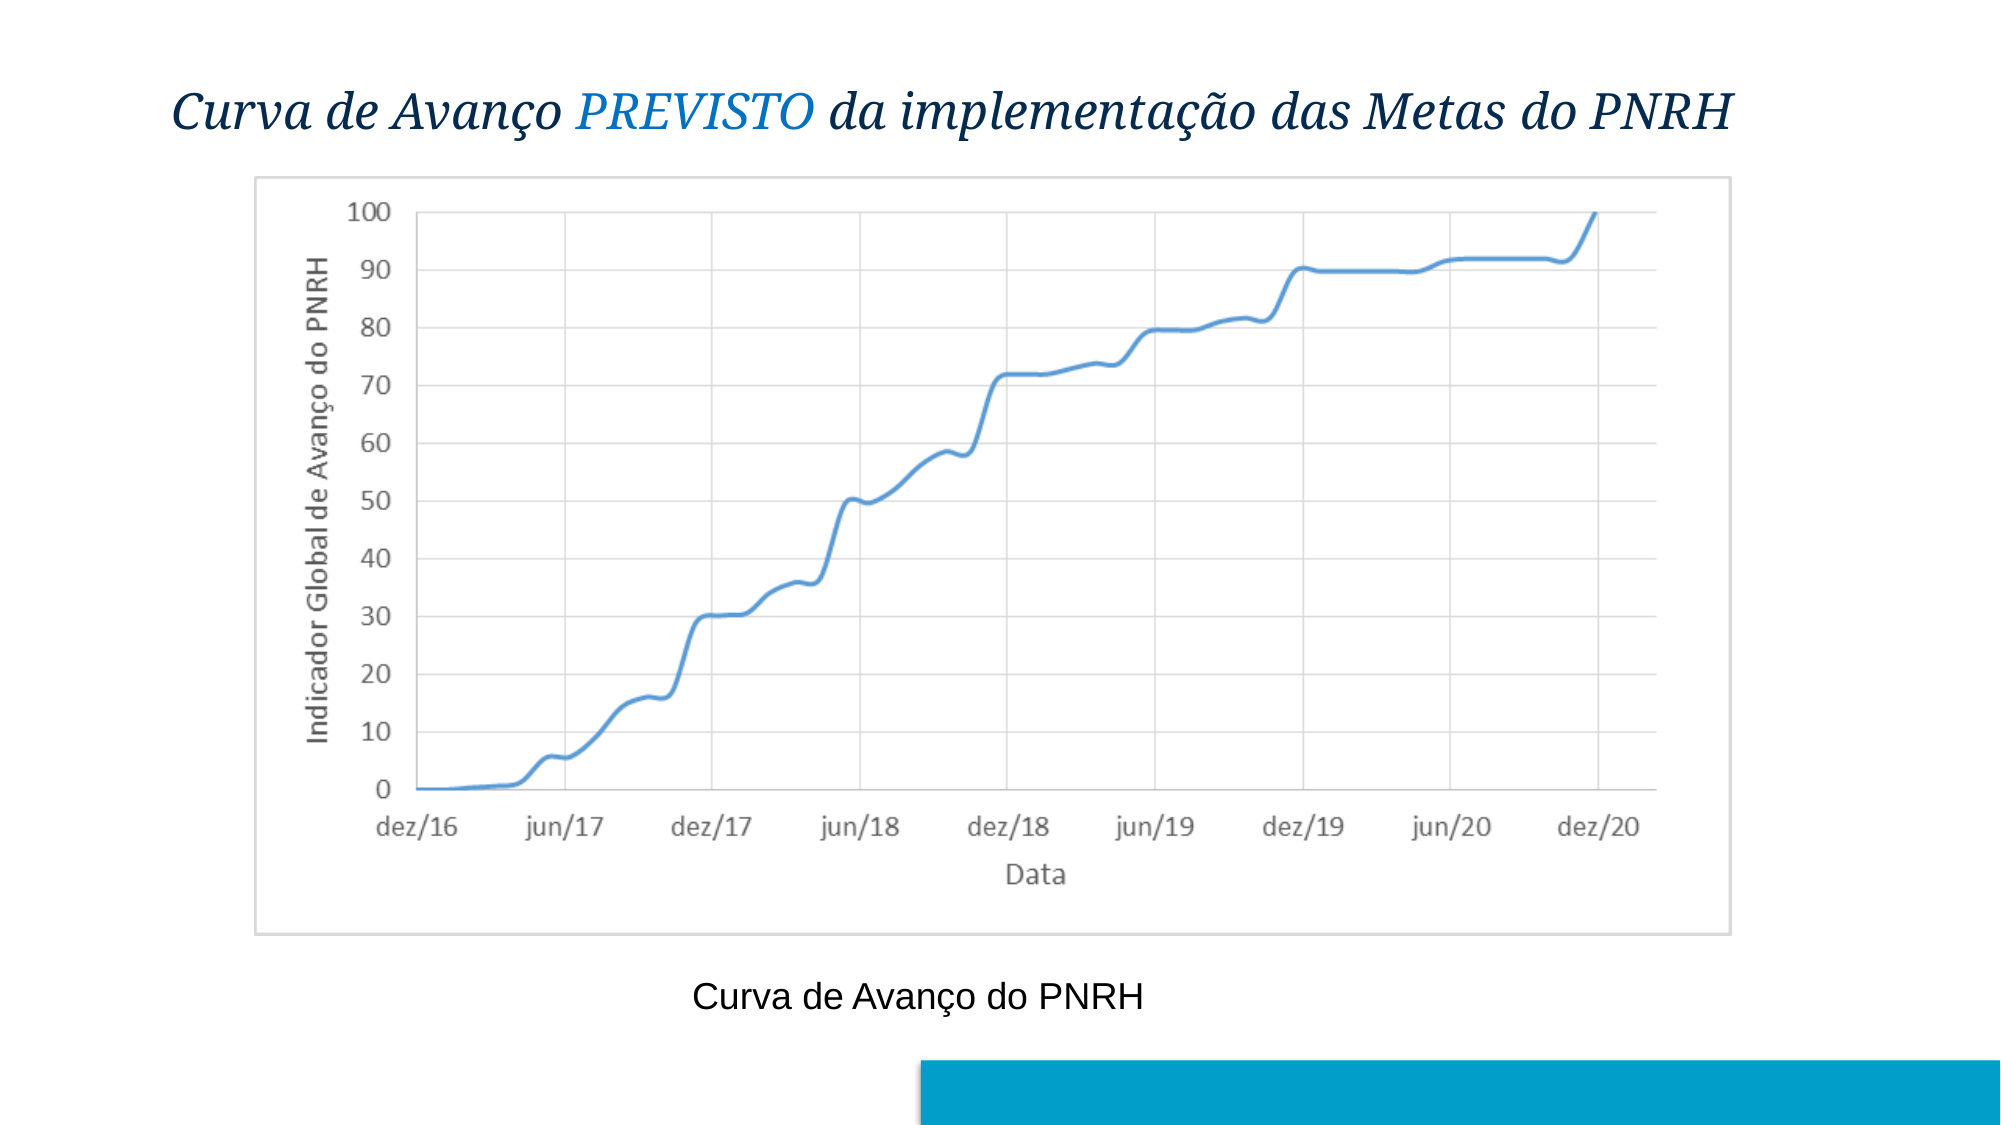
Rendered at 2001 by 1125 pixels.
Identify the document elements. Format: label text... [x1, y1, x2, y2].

text_box Curva de Avanço PREVISTO da implementação das Metas do PNRH [113, 48, 1792, 147]
picture [254, 176, 1732, 937]
text_box Curva de Avanço do PNRH [677, 964, 1160, 1025]
